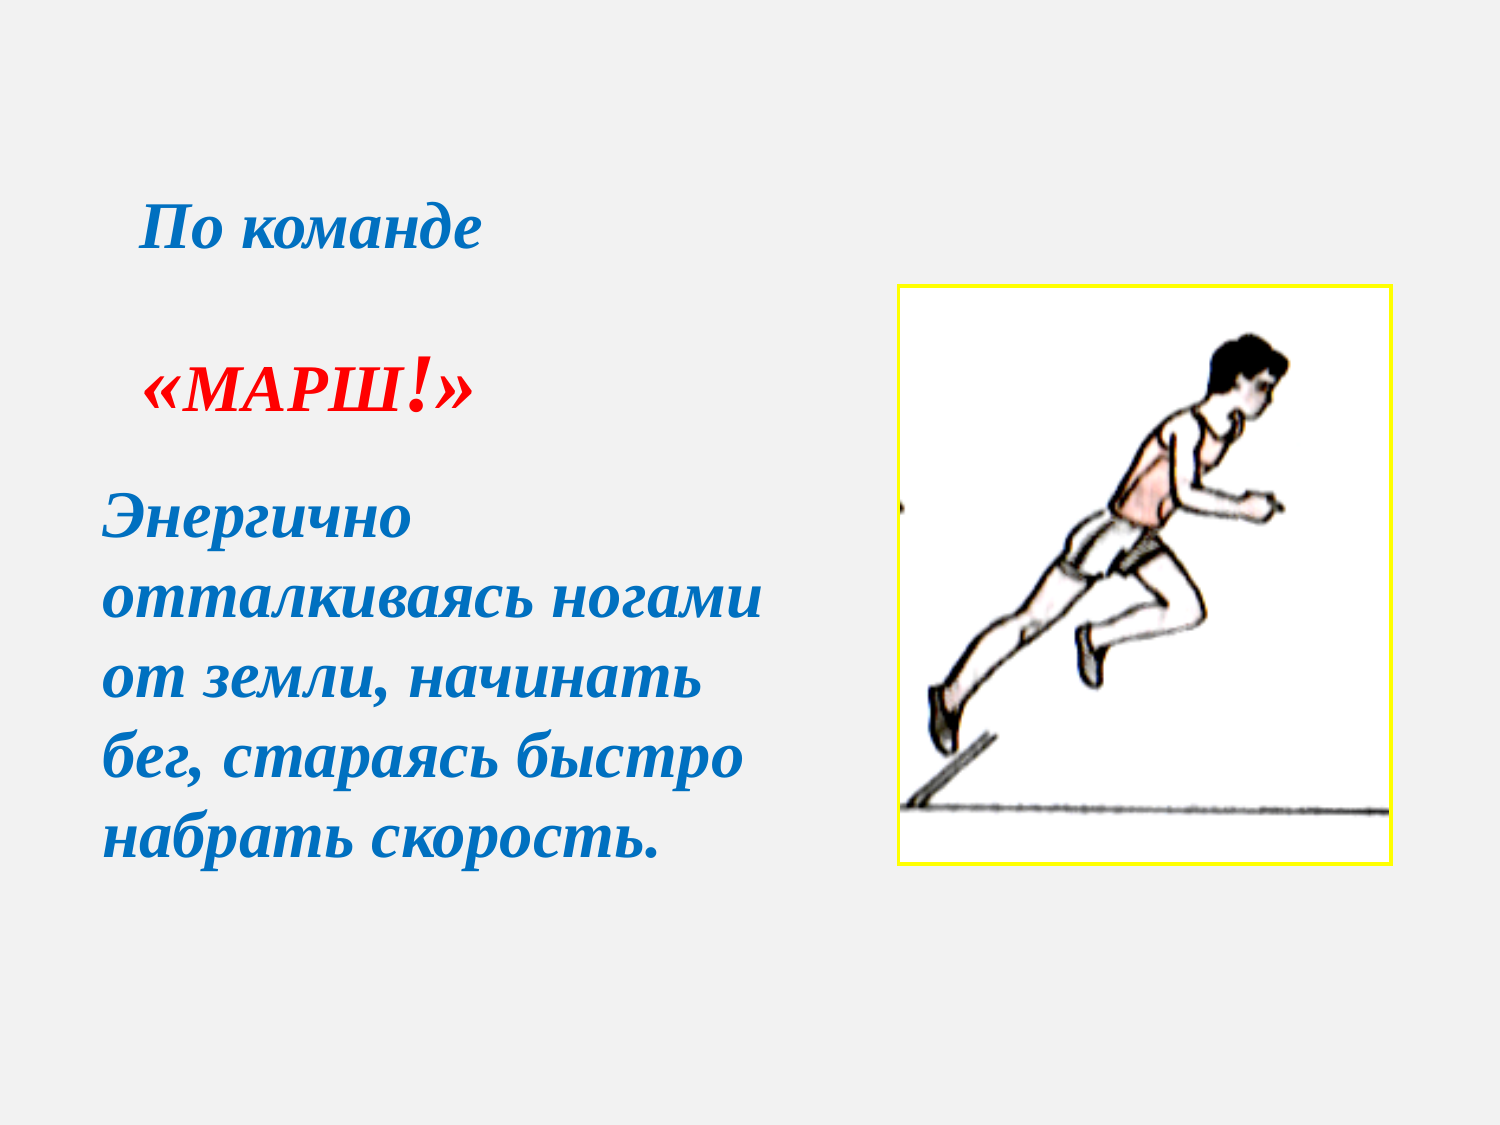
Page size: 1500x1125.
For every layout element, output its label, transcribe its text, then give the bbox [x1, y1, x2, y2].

picture [899, 287, 1390, 863]
text_box «МАРШ!» [127, 320, 493, 436]
text_box По команде [124, 174, 588, 270]
title Энергично отталкиваясь ногами от земли, начинать бег, стараясь быстро набрать скорость. [87, 374, 876, 968]
